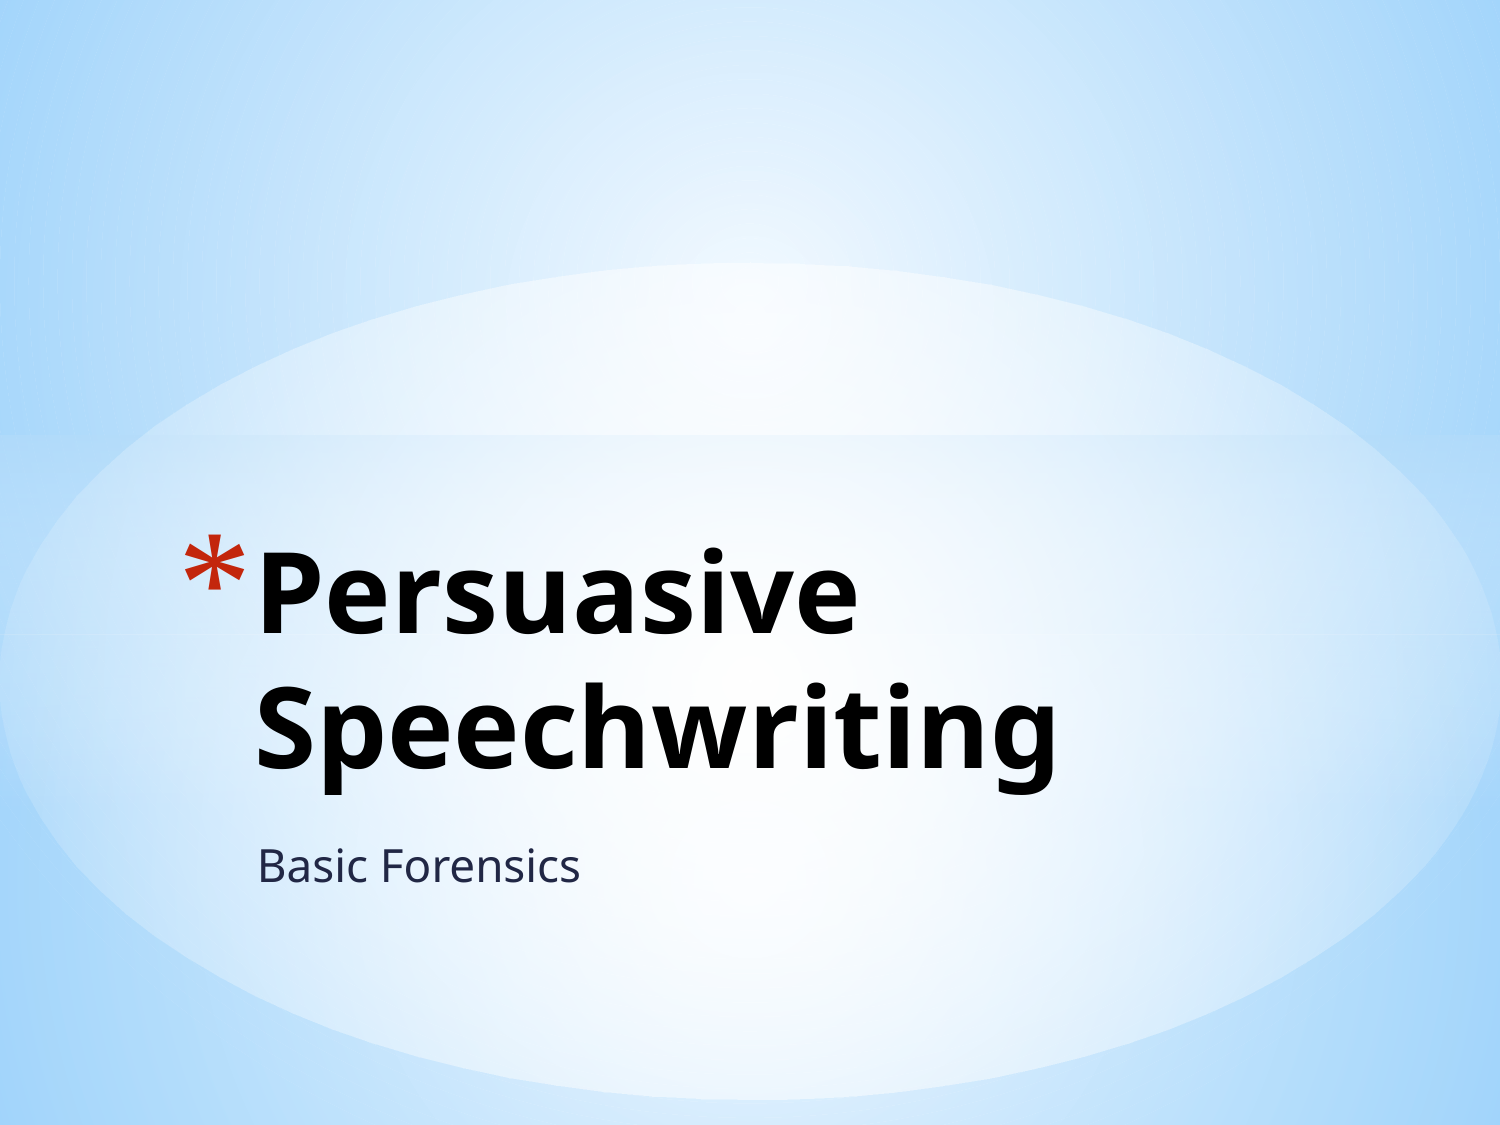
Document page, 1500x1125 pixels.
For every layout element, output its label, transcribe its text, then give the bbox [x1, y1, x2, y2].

subtitle Basic Forensics [241, 828, 1167, 974]
title Persuasive Speechwriting [134, 513, 1312, 808]
